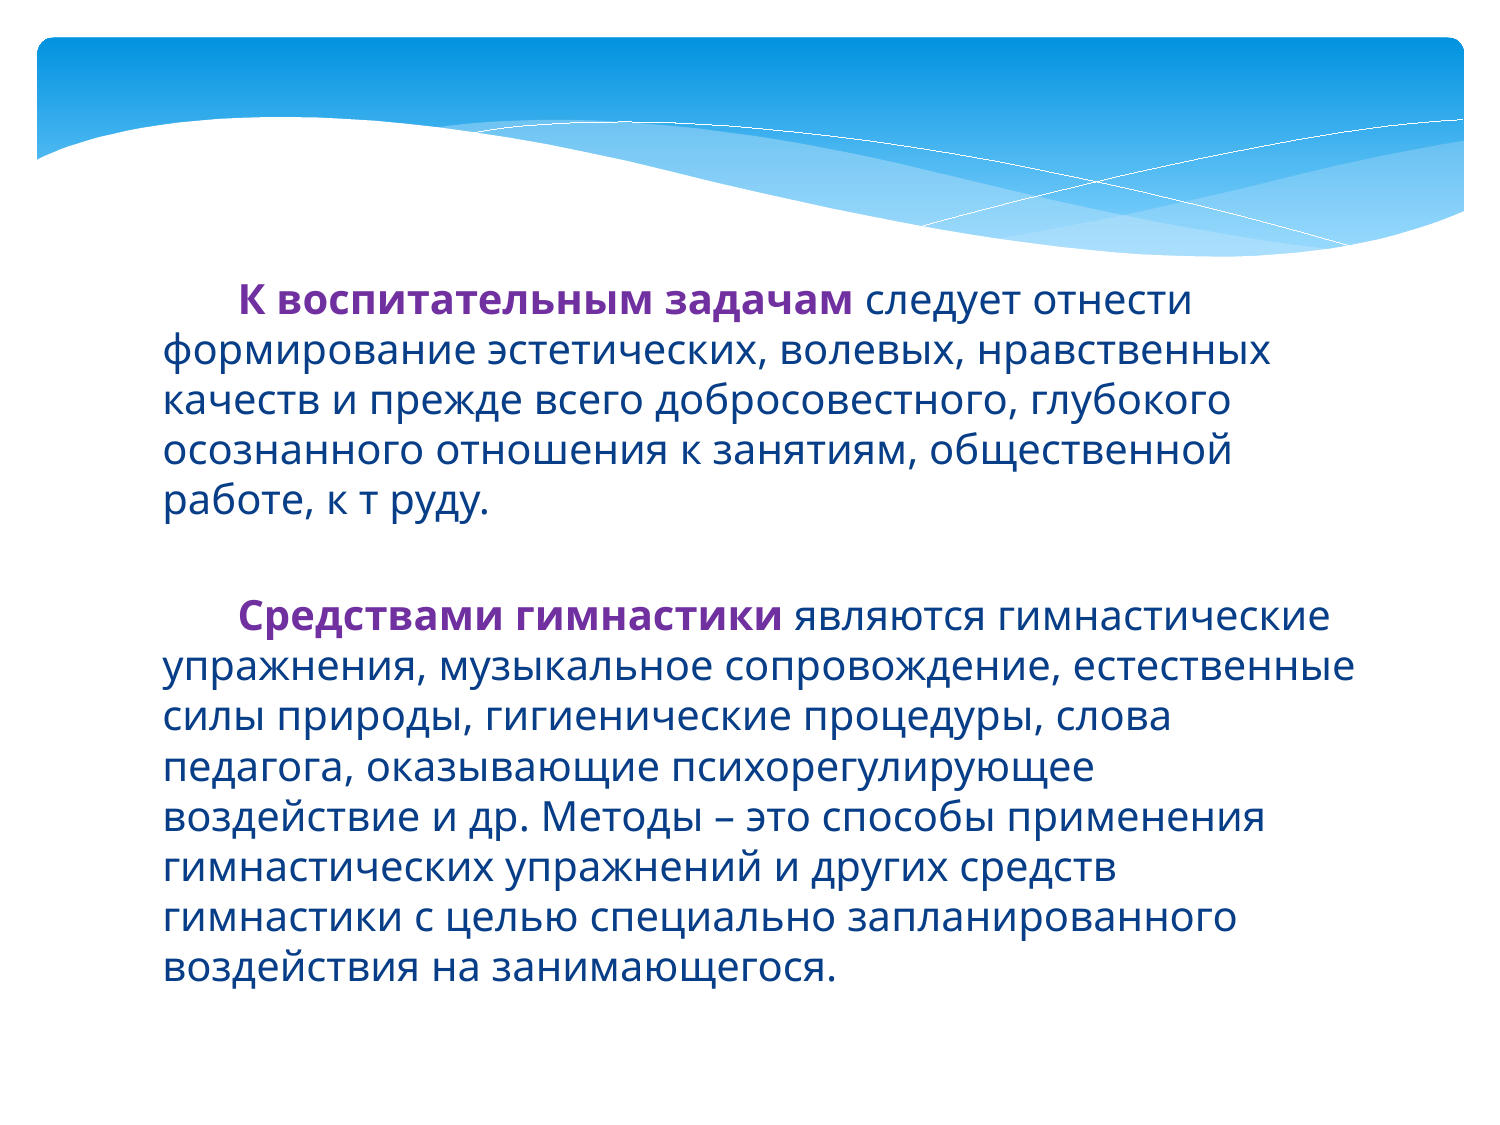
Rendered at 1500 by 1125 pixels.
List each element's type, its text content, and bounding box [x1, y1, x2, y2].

text_box К воспитательным задачам следует отнести формирование эстетических, волевых, нравственных качеств и прежде всего добросовестного, глубокого осознанного отношения к занятиям, общественной работе, к т руду. Средствами гимнастики являются гимнастические упражнения, музыкальное сопровождение, естественные силы природы, гигиенические процедуры, слова педагога, оказывающие психорегулирующее воздействие и др. Методы – это способы применения гимнастических упражнений и других средств гимнастики с целью специально запланированного воздействия на занимающегося. [147, 265, 1376, 997]
